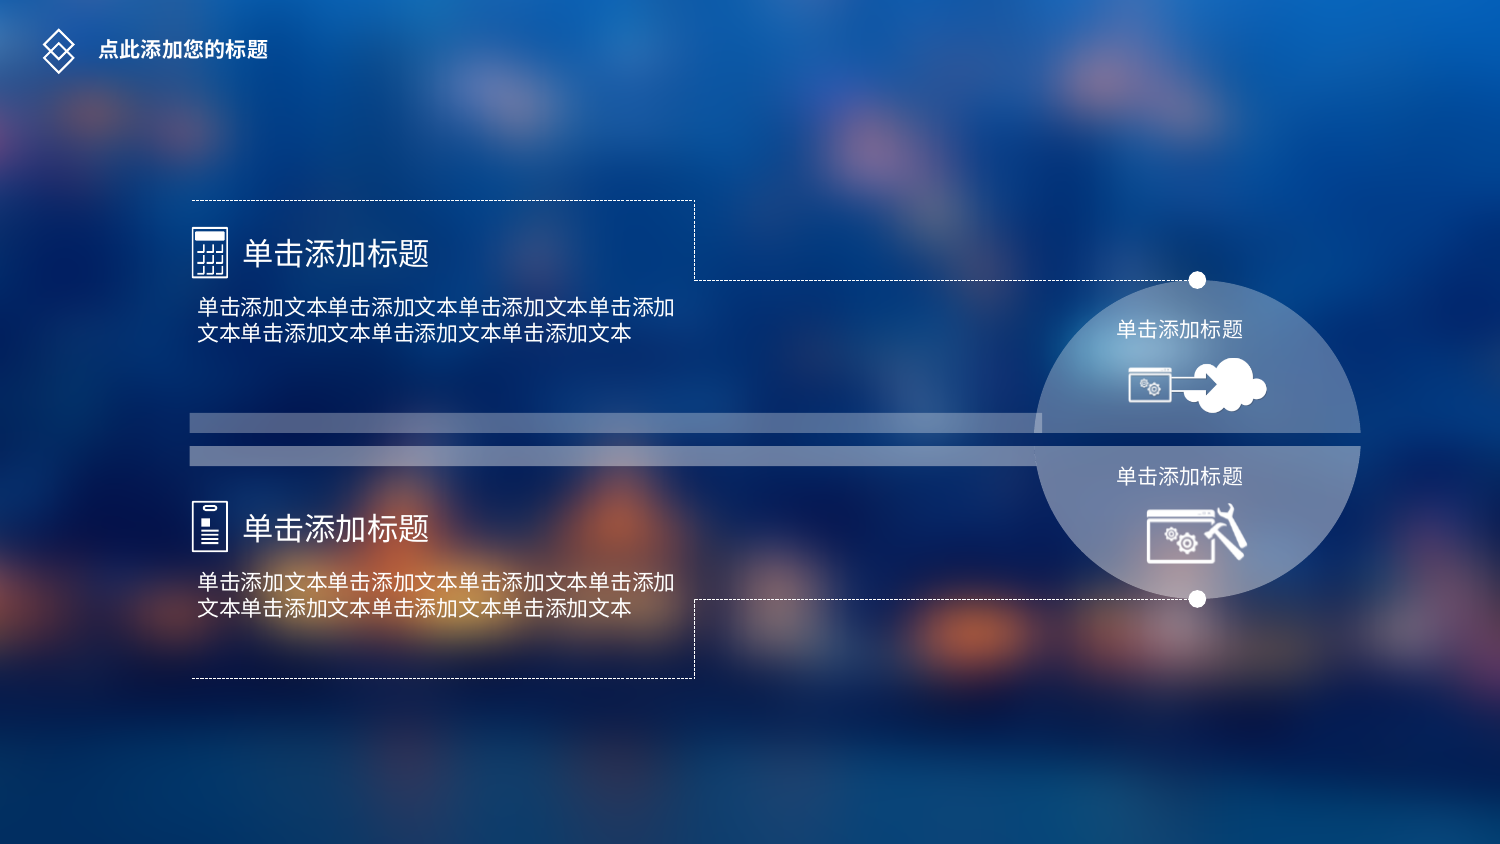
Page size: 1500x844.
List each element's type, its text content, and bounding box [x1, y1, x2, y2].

text_box [188, 445, 1033, 468]
text_box 单击添加文本单击添加文本单击添加文本单击添加文本单击添加文本单击添加文本单击添加文本 [183, 561, 697, 629]
text_box 单击添加标题 [227, 501, 468, 554]
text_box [191, 590, 1207, 679]
text_box 单击添加文本单击添加文本单击添加文本单击添加文本单击添加文本单击添加文本单击添加文本 [183, 286, 697, 354]
text_box 点此添加您的标题 [83, 28, 347, 69]
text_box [1033, 280, 1361, 600]
text_box [191, 500, 228, 553]
picture [0, 0, 1500, 844]
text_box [44, 29, 74, 73]
text_box [188, 412, 1033, 434]
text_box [191, 200, 1207, 289]
